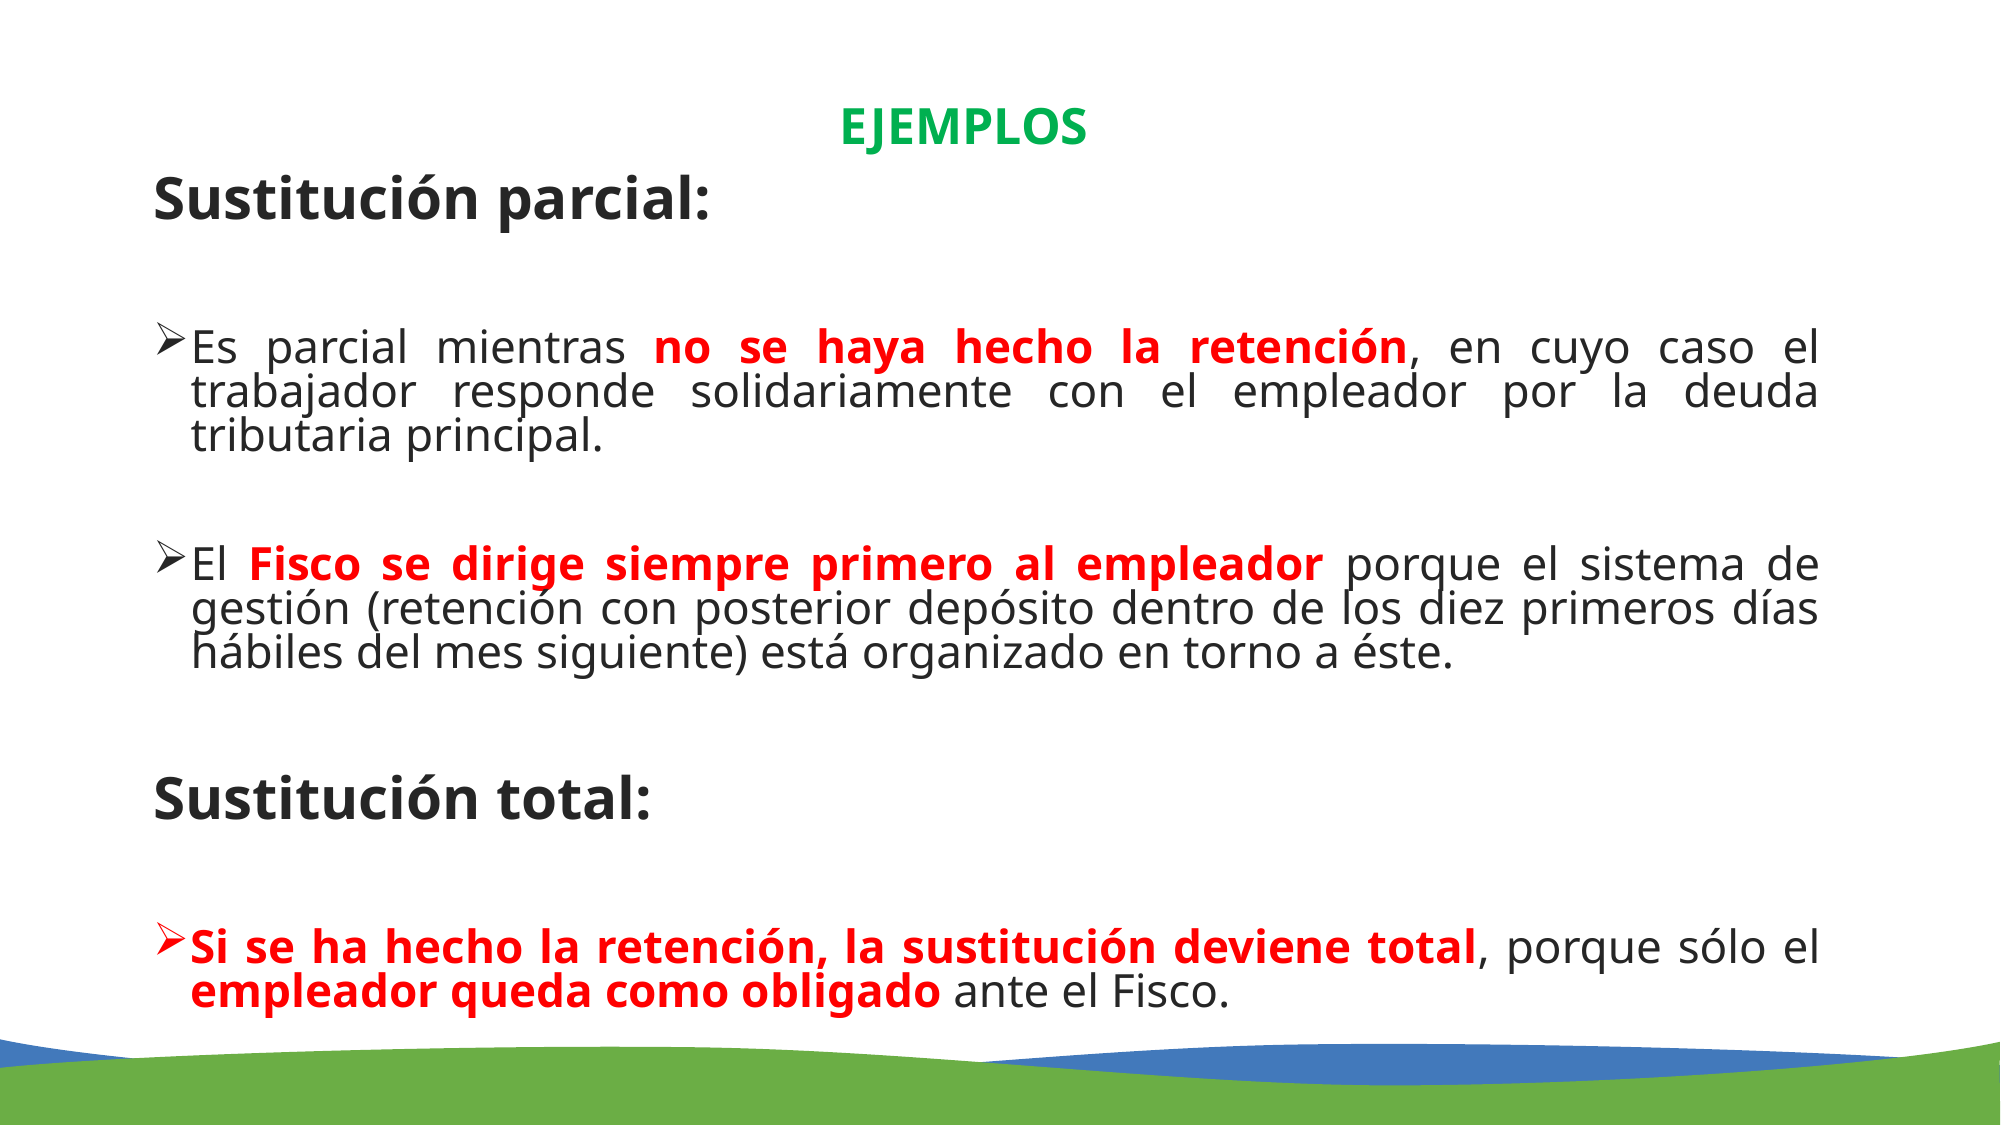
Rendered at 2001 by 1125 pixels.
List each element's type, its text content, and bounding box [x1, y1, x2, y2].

text_box Sustitución parcial: Es parcial mientras no se haya hecho la retención, en cuyo caso el trabajador responde solidariamente con el empleador por la deuda tributaria principal. El Fisco se dirige siempre primero al empleador porque el sistema de gestión (retención con posterior depósito dentro de los diez primeros días hábiles del mes siguiente) está organizado en torno a éste. Sustitución total: Si se ha hecho la retención, la sustitución deviene total, porque sólo el empleador queda como obligado ante el Fisco. [138, 167, 1836, 1035]
title EJEMPLOS [550, 78, 1378, 167]
